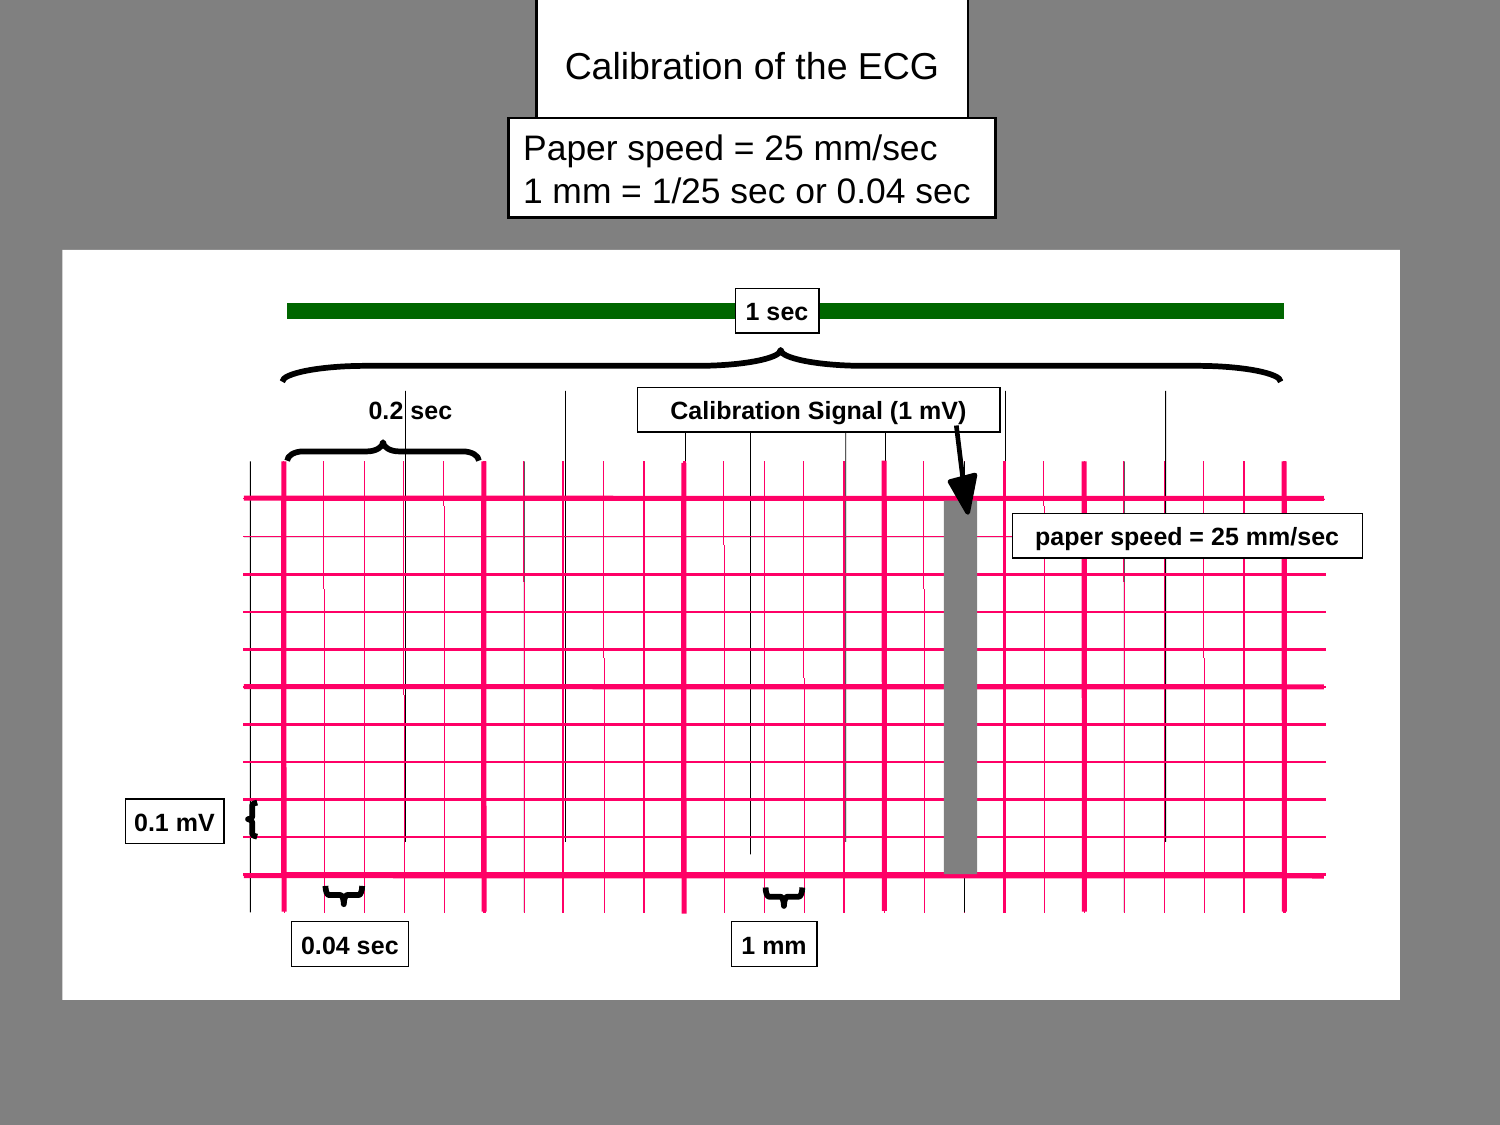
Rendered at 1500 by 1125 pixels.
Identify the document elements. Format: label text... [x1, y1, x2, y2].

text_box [287, 287, 1284, 335]
title Calibration of the ECG [535, 0, 969, 118]
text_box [125, 349, 1363, 968]
text_box [62, 249, 1400, 1000]
text_box Paper speed = 25 mm/sec 1 mm = 1/25 sec or 0.04 sec [508, 118, 996, 218]
